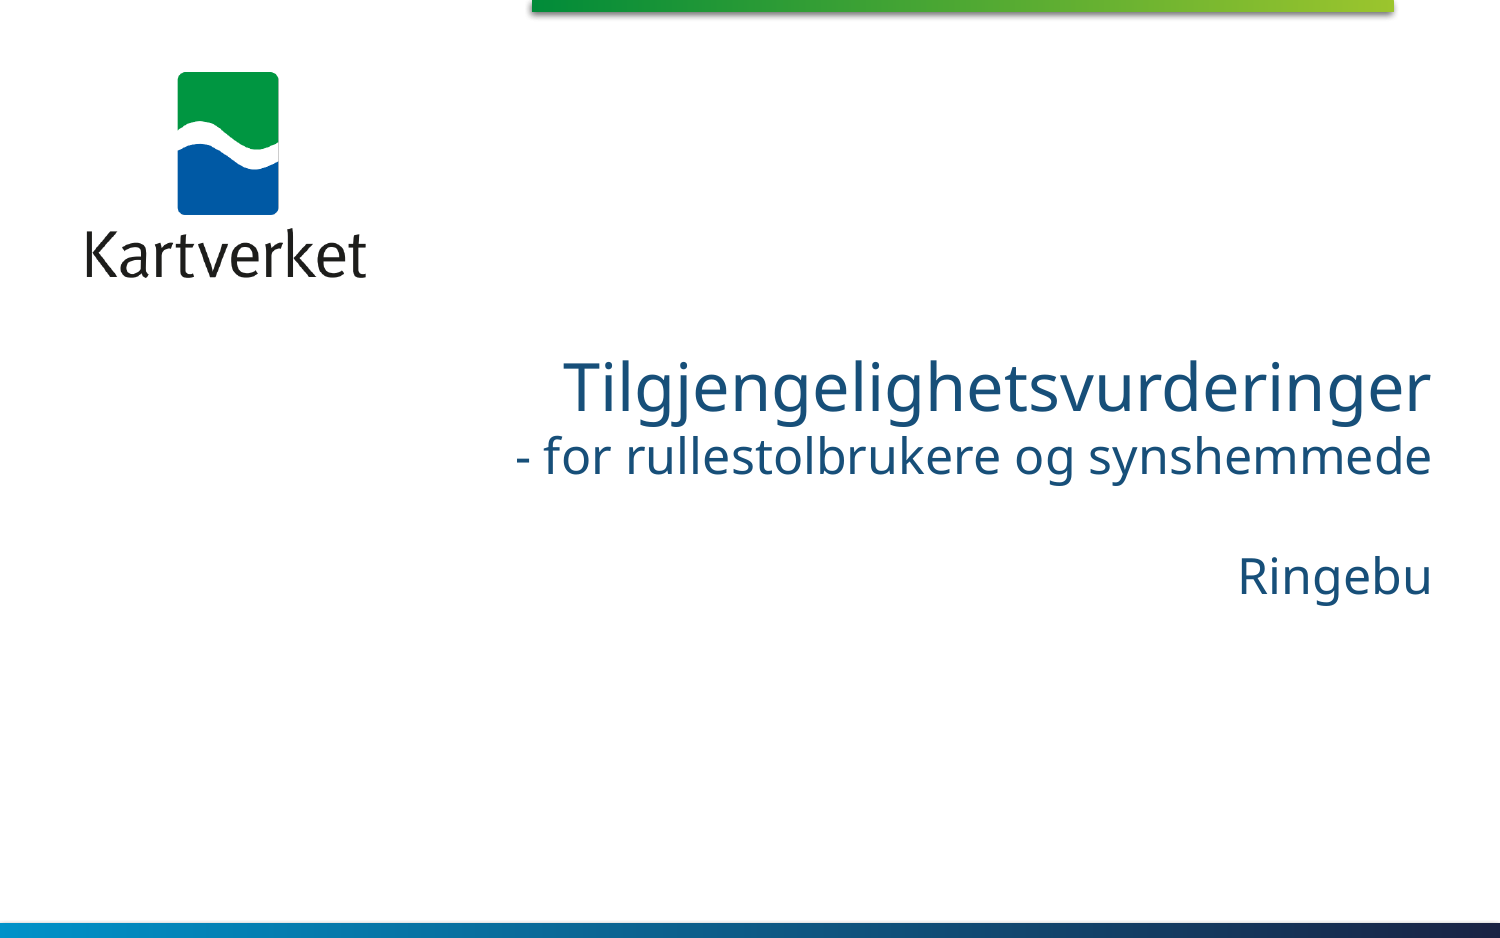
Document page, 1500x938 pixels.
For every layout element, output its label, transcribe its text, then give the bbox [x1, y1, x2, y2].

text_box Tilgjengelighetsvurderinger - for rullestolbrukere og synshemmede Ringebu [66, 337, 1449, 613]
